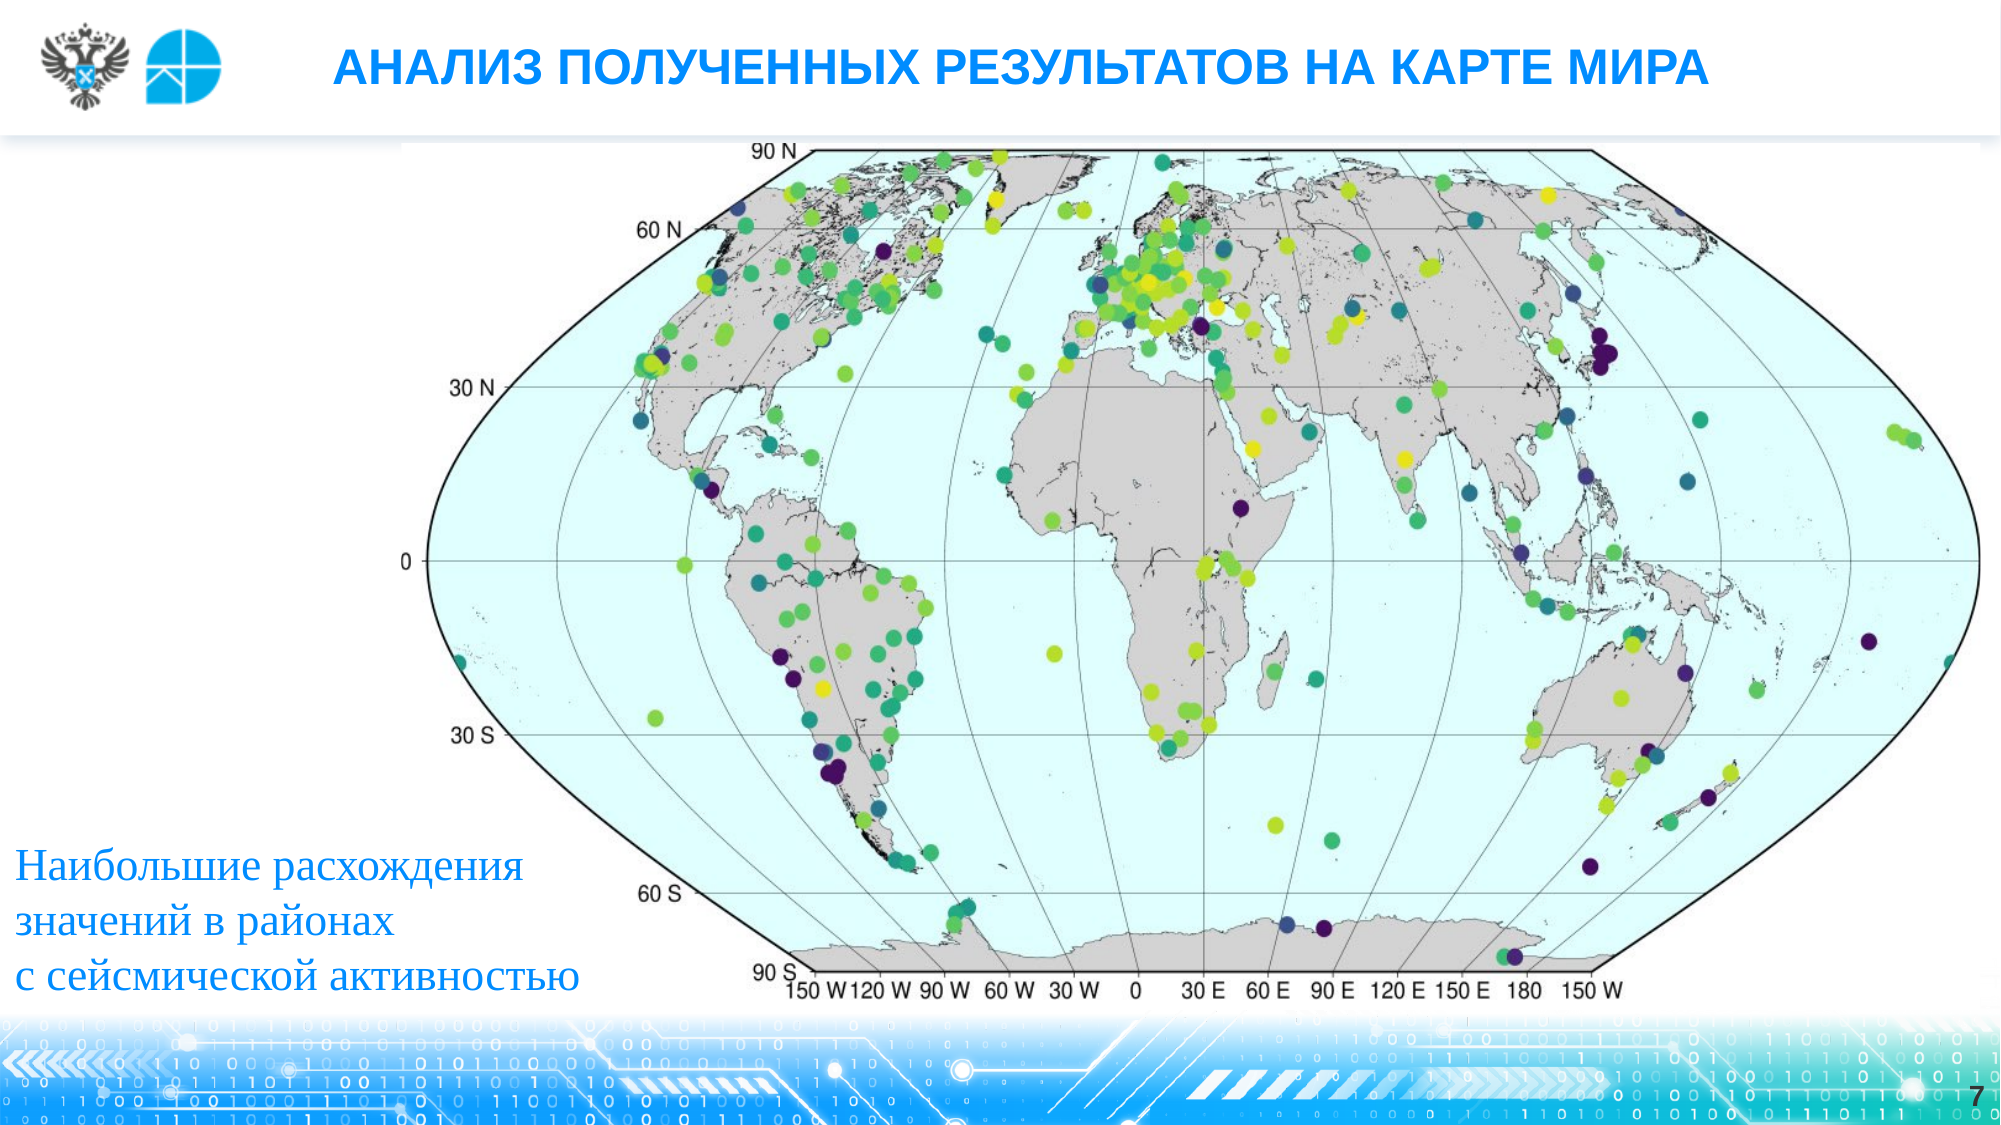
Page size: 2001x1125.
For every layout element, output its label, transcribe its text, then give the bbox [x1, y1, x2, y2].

picture [0, 142, 2000, 1125]
slide_number 7 [1550, 1065, 2000, 1125]
title АНАЛИЗ ПОЛУЧЕННЫХ РЕЗУЛЬТАТОВ НА КАРТЕ МИРА [157, 0, 1886, 138]
picture [28, 15, 234, 122]
text_box Наибольшие расхождения значений в районах с сейсмической активностью [0, 827, 401, 1008]
